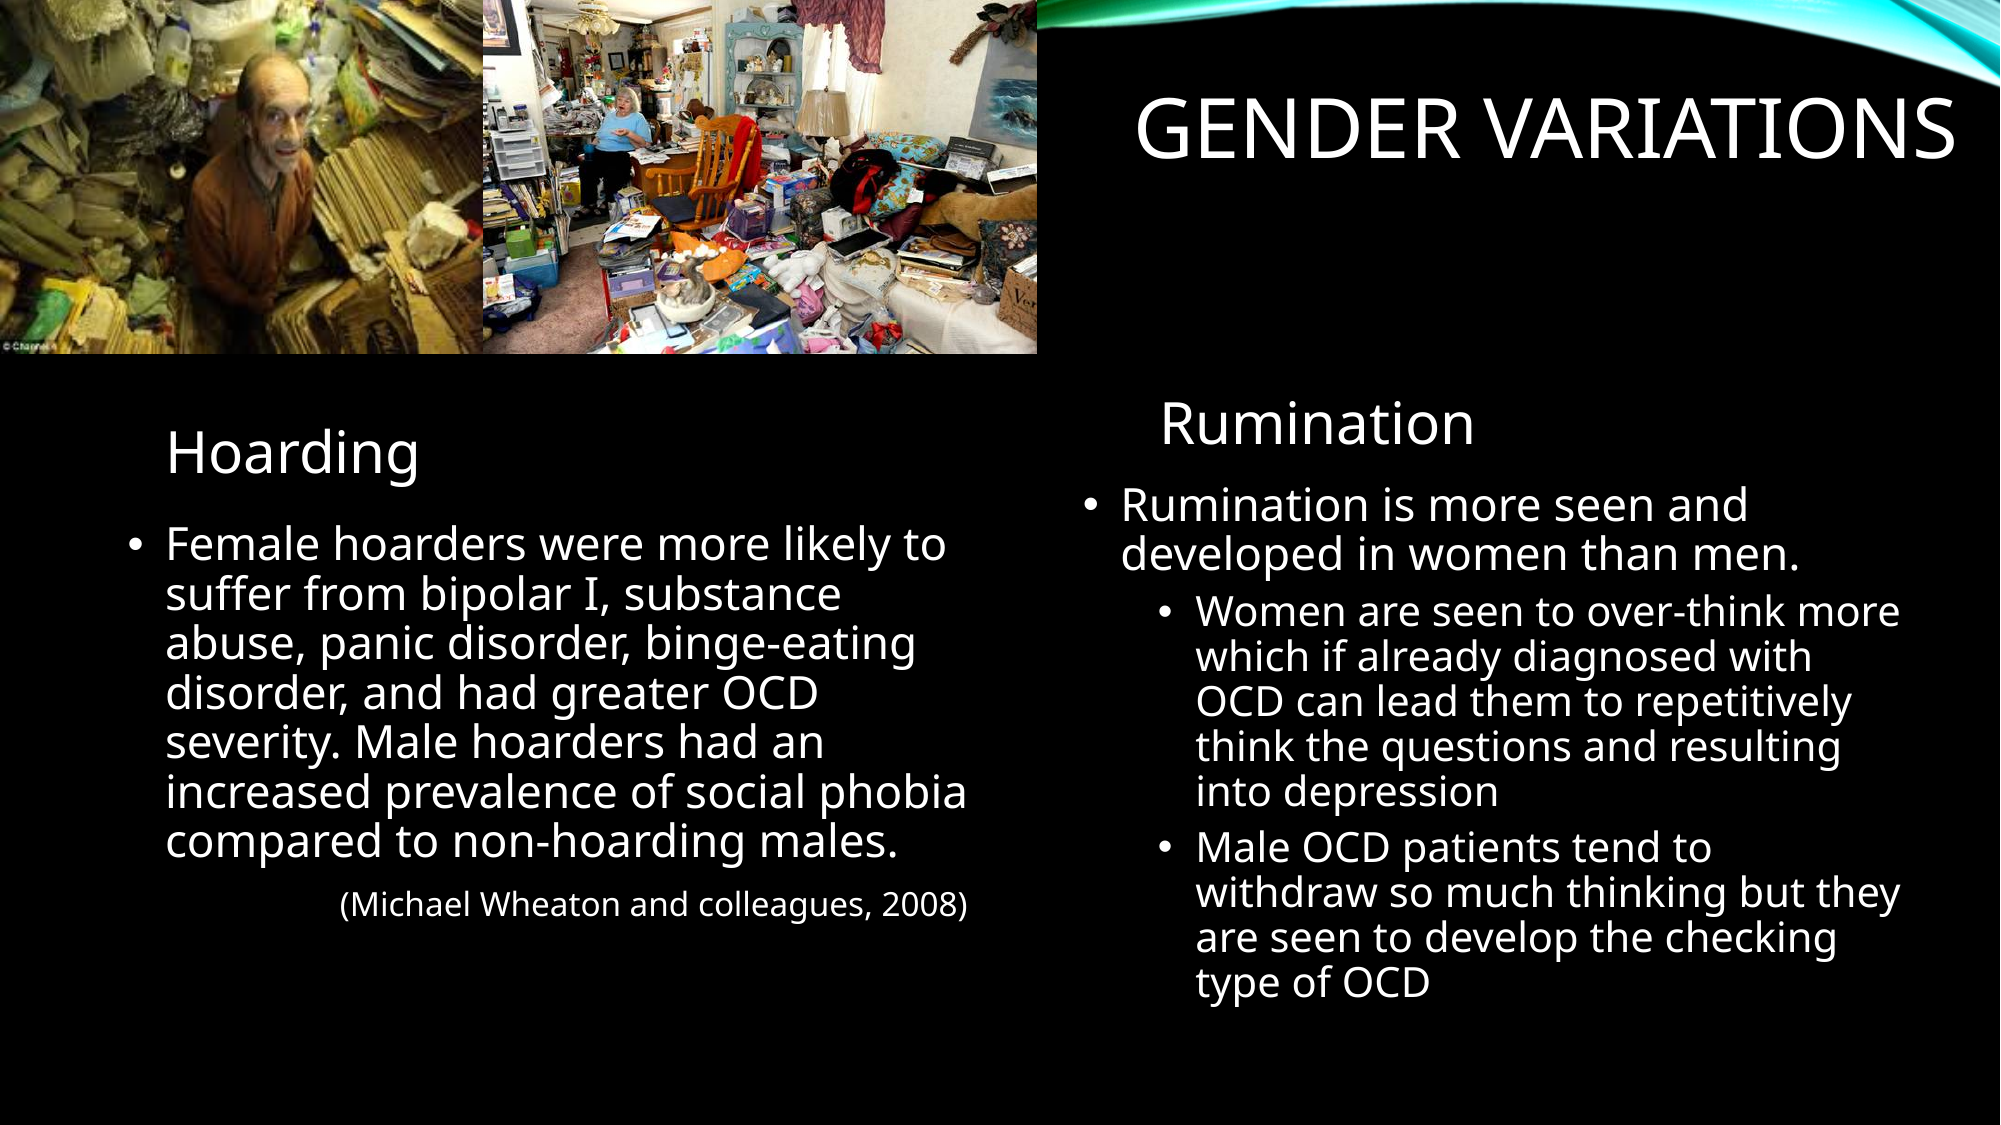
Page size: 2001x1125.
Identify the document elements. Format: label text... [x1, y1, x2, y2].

title Gender Variations [1037, 24, 1974, 238]
picture [0, 0, 483, 354]
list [483, 0, 1037, 354]
list Female hoarders were more likely to suffer from bipolar I, substance abuse, panic disorder, binge-eating disorder, and had greater OCD severity. Male hoarders had an increased prevalence of social phobia compared to non-hoarding males. (Michael Wheaton and colleagues, 2008) [112, 513, 984, 1021]
picture [1037, 0, 2000, 237]
list Hoarding [150, 358, 984, 494]
text_box Rumination is more seen and developed in women than men. Women are seen to over-think more which if already diagnosed with OCD can lead them to repetitively think the questions and resulting into depression Male OCD patients tend to withdraw so much thinking but they are seen to develop the checking type of OCD [1068, 474, 1920, 1014]
list Rumination [1144, 329, 1982, 465]
